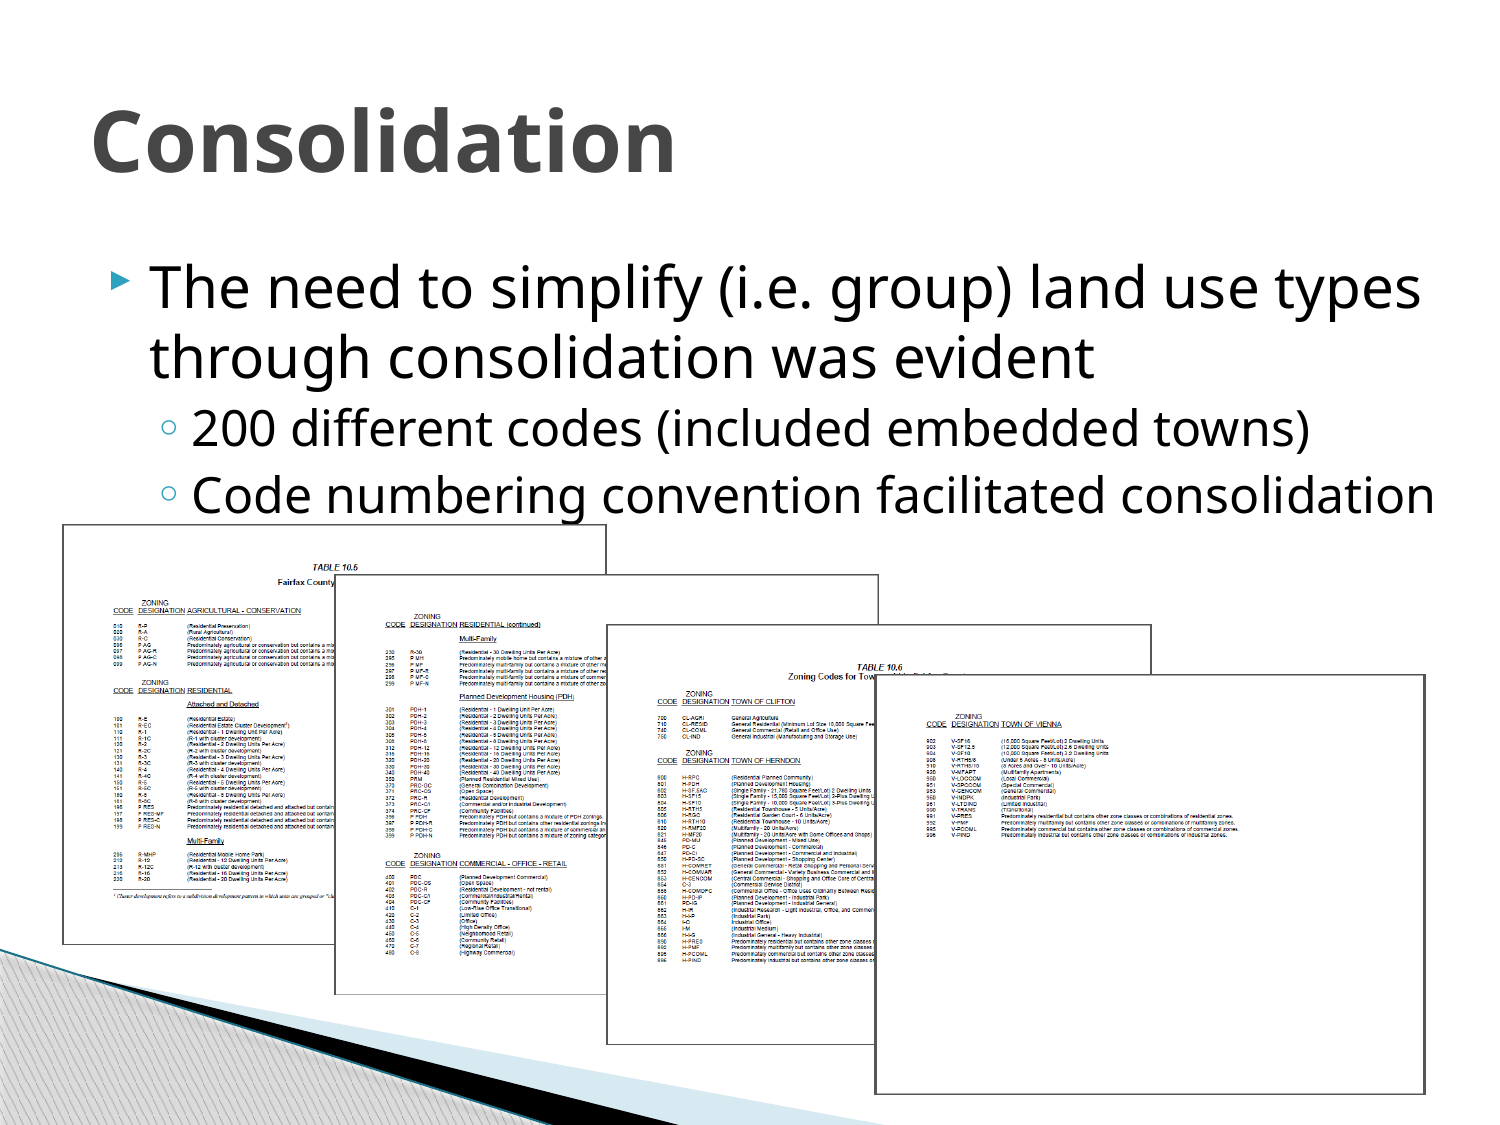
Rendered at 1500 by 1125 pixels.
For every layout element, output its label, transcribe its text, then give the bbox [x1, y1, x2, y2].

picture [62, 524, 1427, 1095]
title Consolidation [75, 45, 1425, 233]
list The need to simplify (i.e. group) land use types through consolidation was evident 200 different codes (included embedded towns) Code numbering convention facilitated consolidation [75, 243, 1500, 986]
